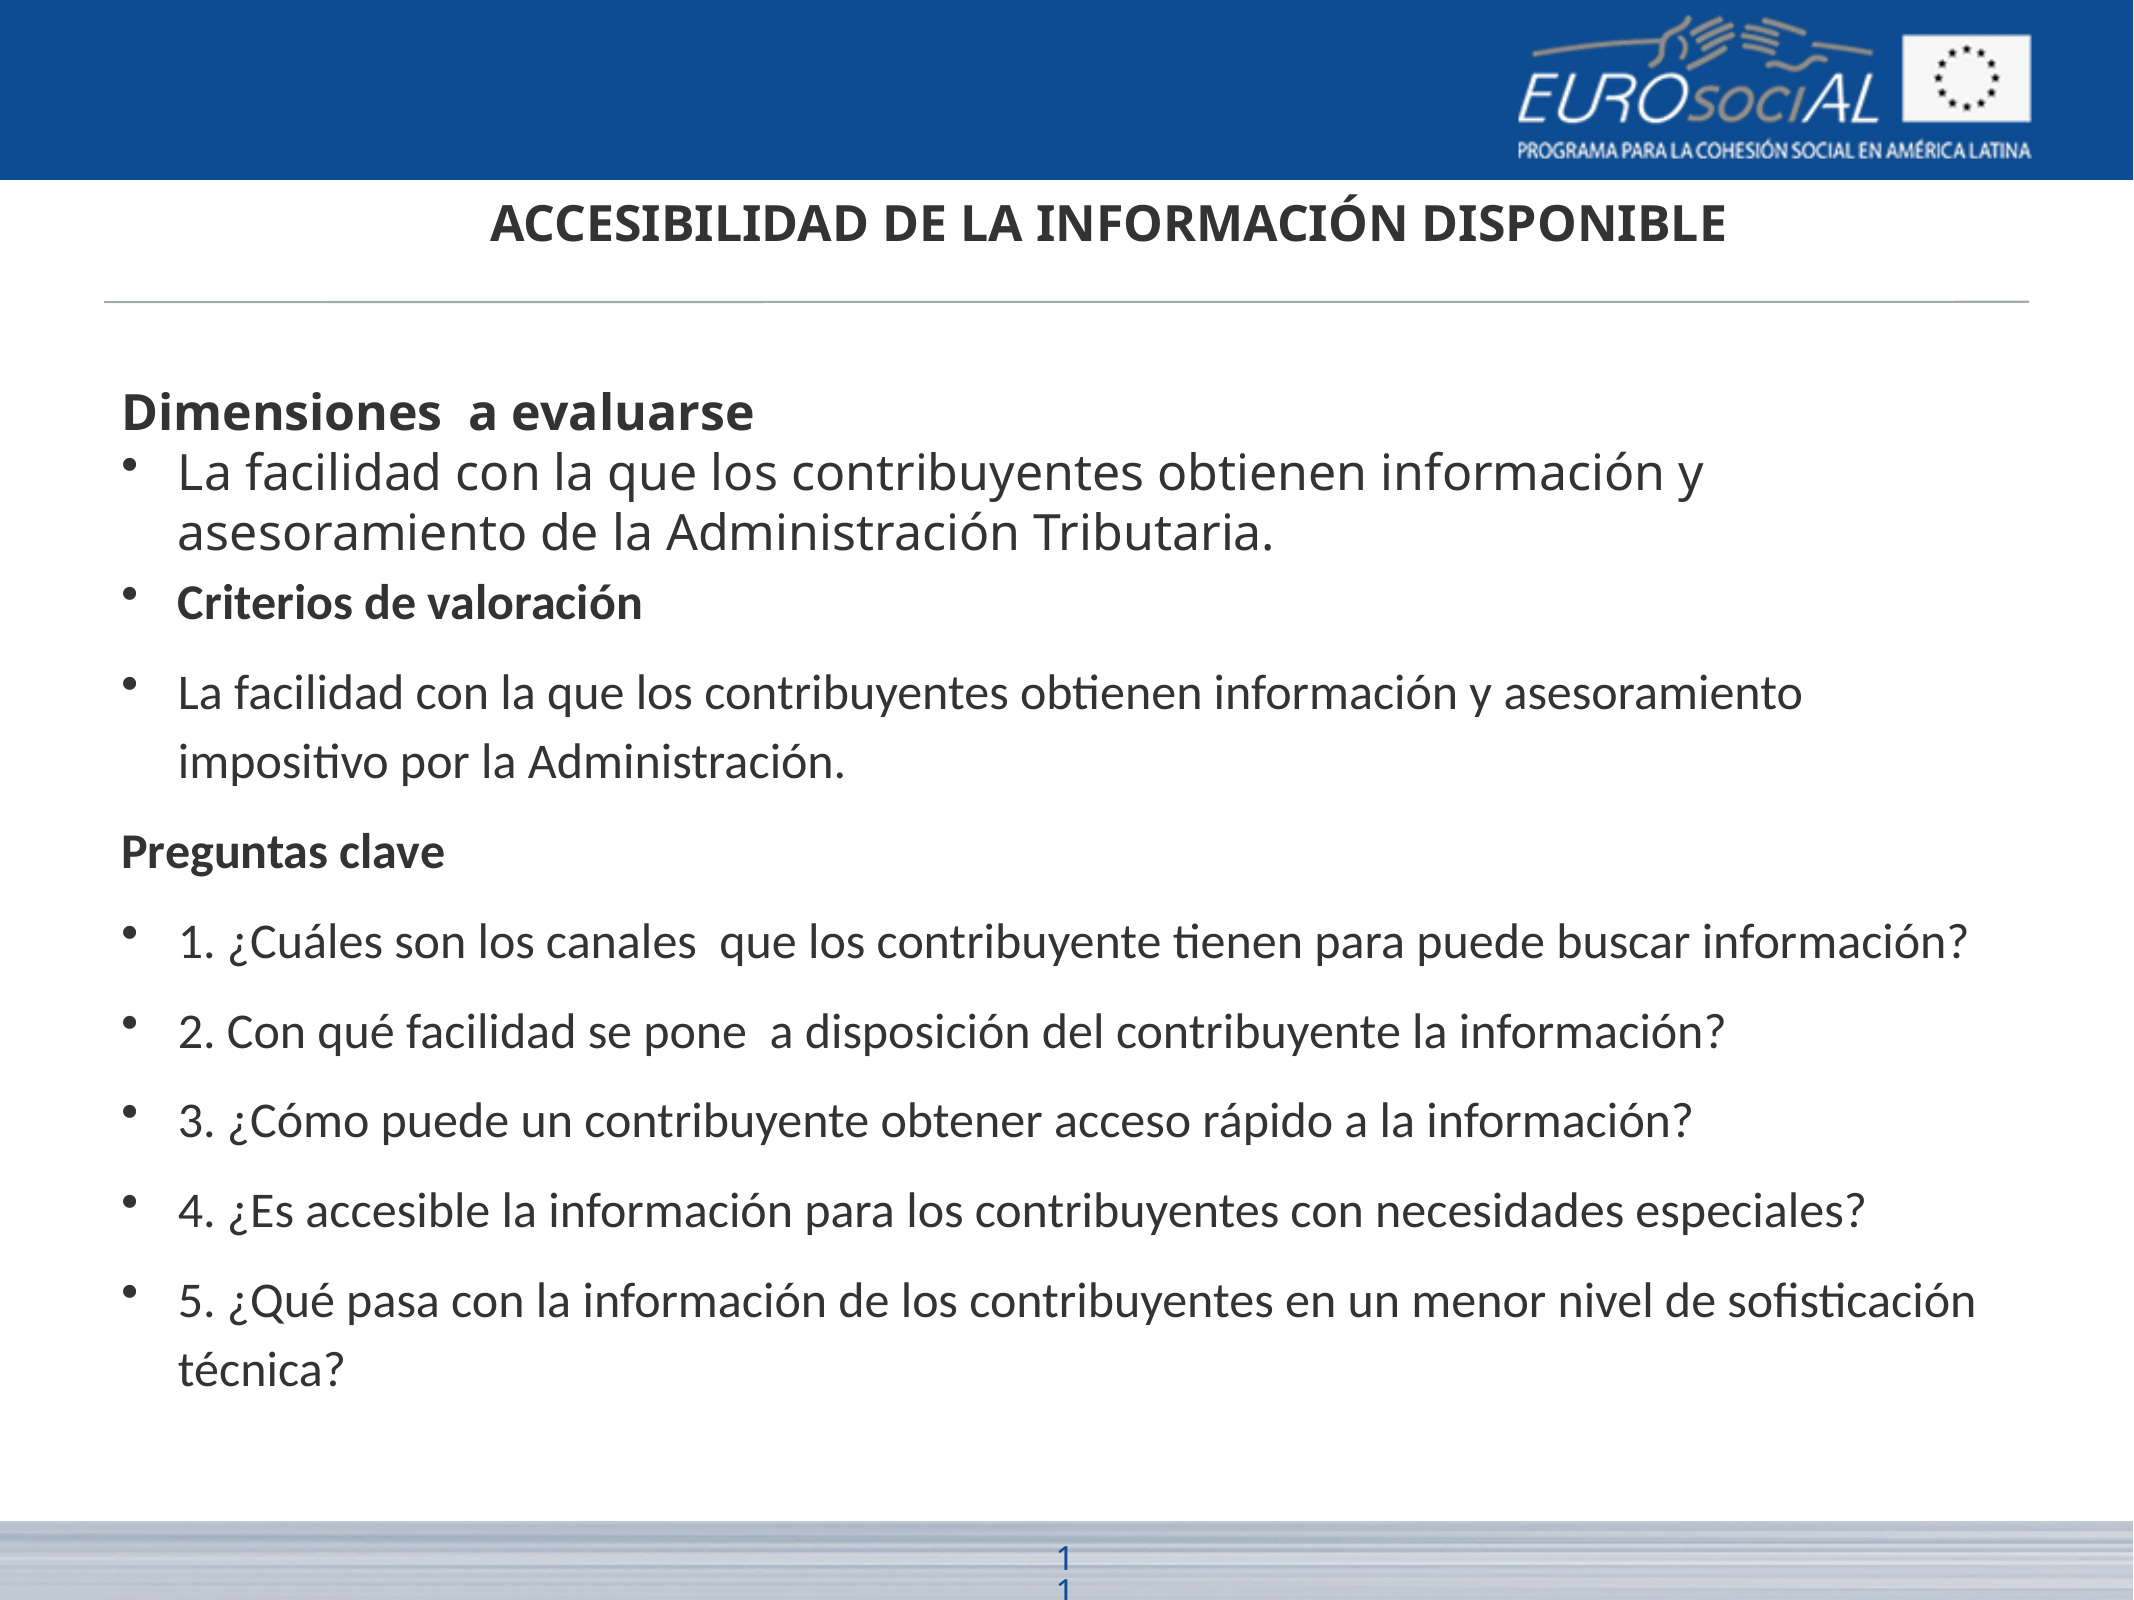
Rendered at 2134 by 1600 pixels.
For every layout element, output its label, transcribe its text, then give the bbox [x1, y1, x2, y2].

picture [0, 0, 2134, 180]
slide_number 11 [1040, 1529, 1094, 1587]
title ACCESIBILIDAD DE LA INFORMACIÓN DISPONIBLE [106, 64, 2027, 331]
list Dimensiones a evaluarse La facilidad con la que los contribuyentes obtienen información y asesoramiento de la Administración Tributaria. Criterios de valoración La facilidad con la que los contribuyentes obtienen información y asesoramiento impositivo por la Administración. Preguntas clave 1. ¿Cuáles son los canales que los contribuyente tienen para puede buscar información? 2. Con qué facilidad se pone a disposición del contribuyente la información? 3. ¿Cómo puede un contribuyente obtener acceso rápido a la información? 4. ¿Es accesible la información para los contribuyentes con necesidades especiales? 5. ¿Qué pasa con la información de los contribuyentes en un menor nivel de sofisticación técnica? [106, 373, 2027, 1430]
picture [0, 1521, 2134, 1600]
